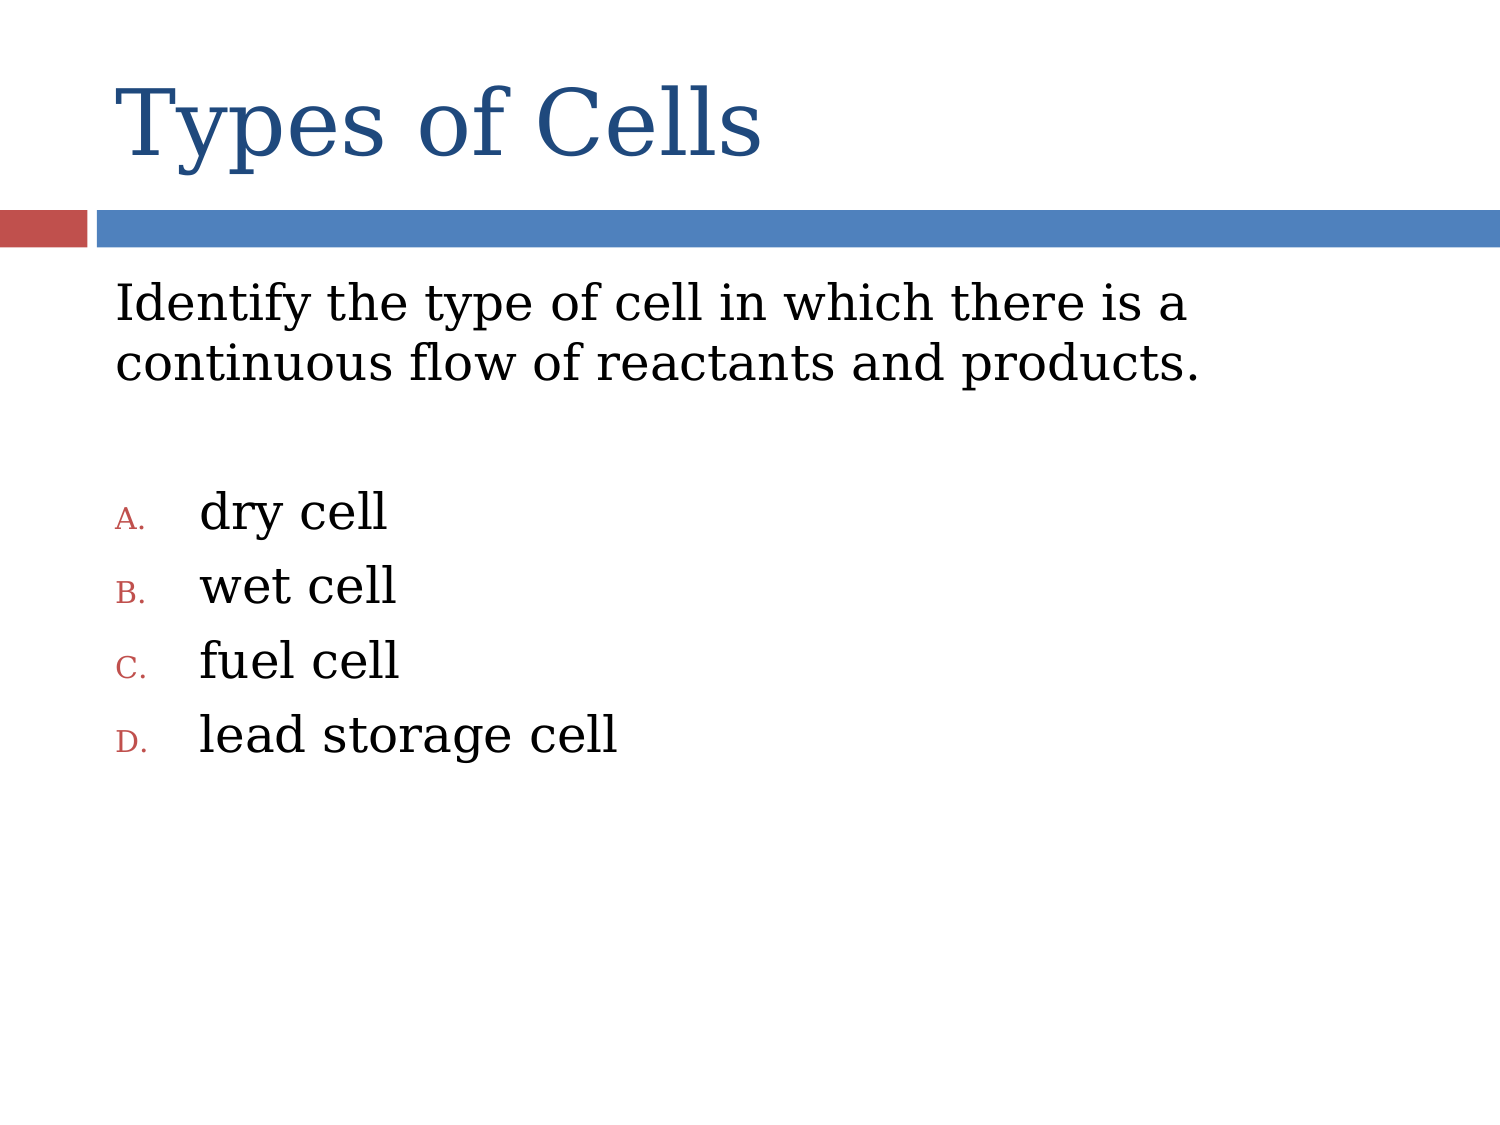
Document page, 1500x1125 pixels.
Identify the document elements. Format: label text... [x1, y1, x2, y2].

list Identify the type of cell in which there is a continuous flow of reactants and products. dry cell wet cell fuel cell lead storage cell [100, 262, 1438, 1000]
title Types of Cells [100, 37, 1438, 200]
